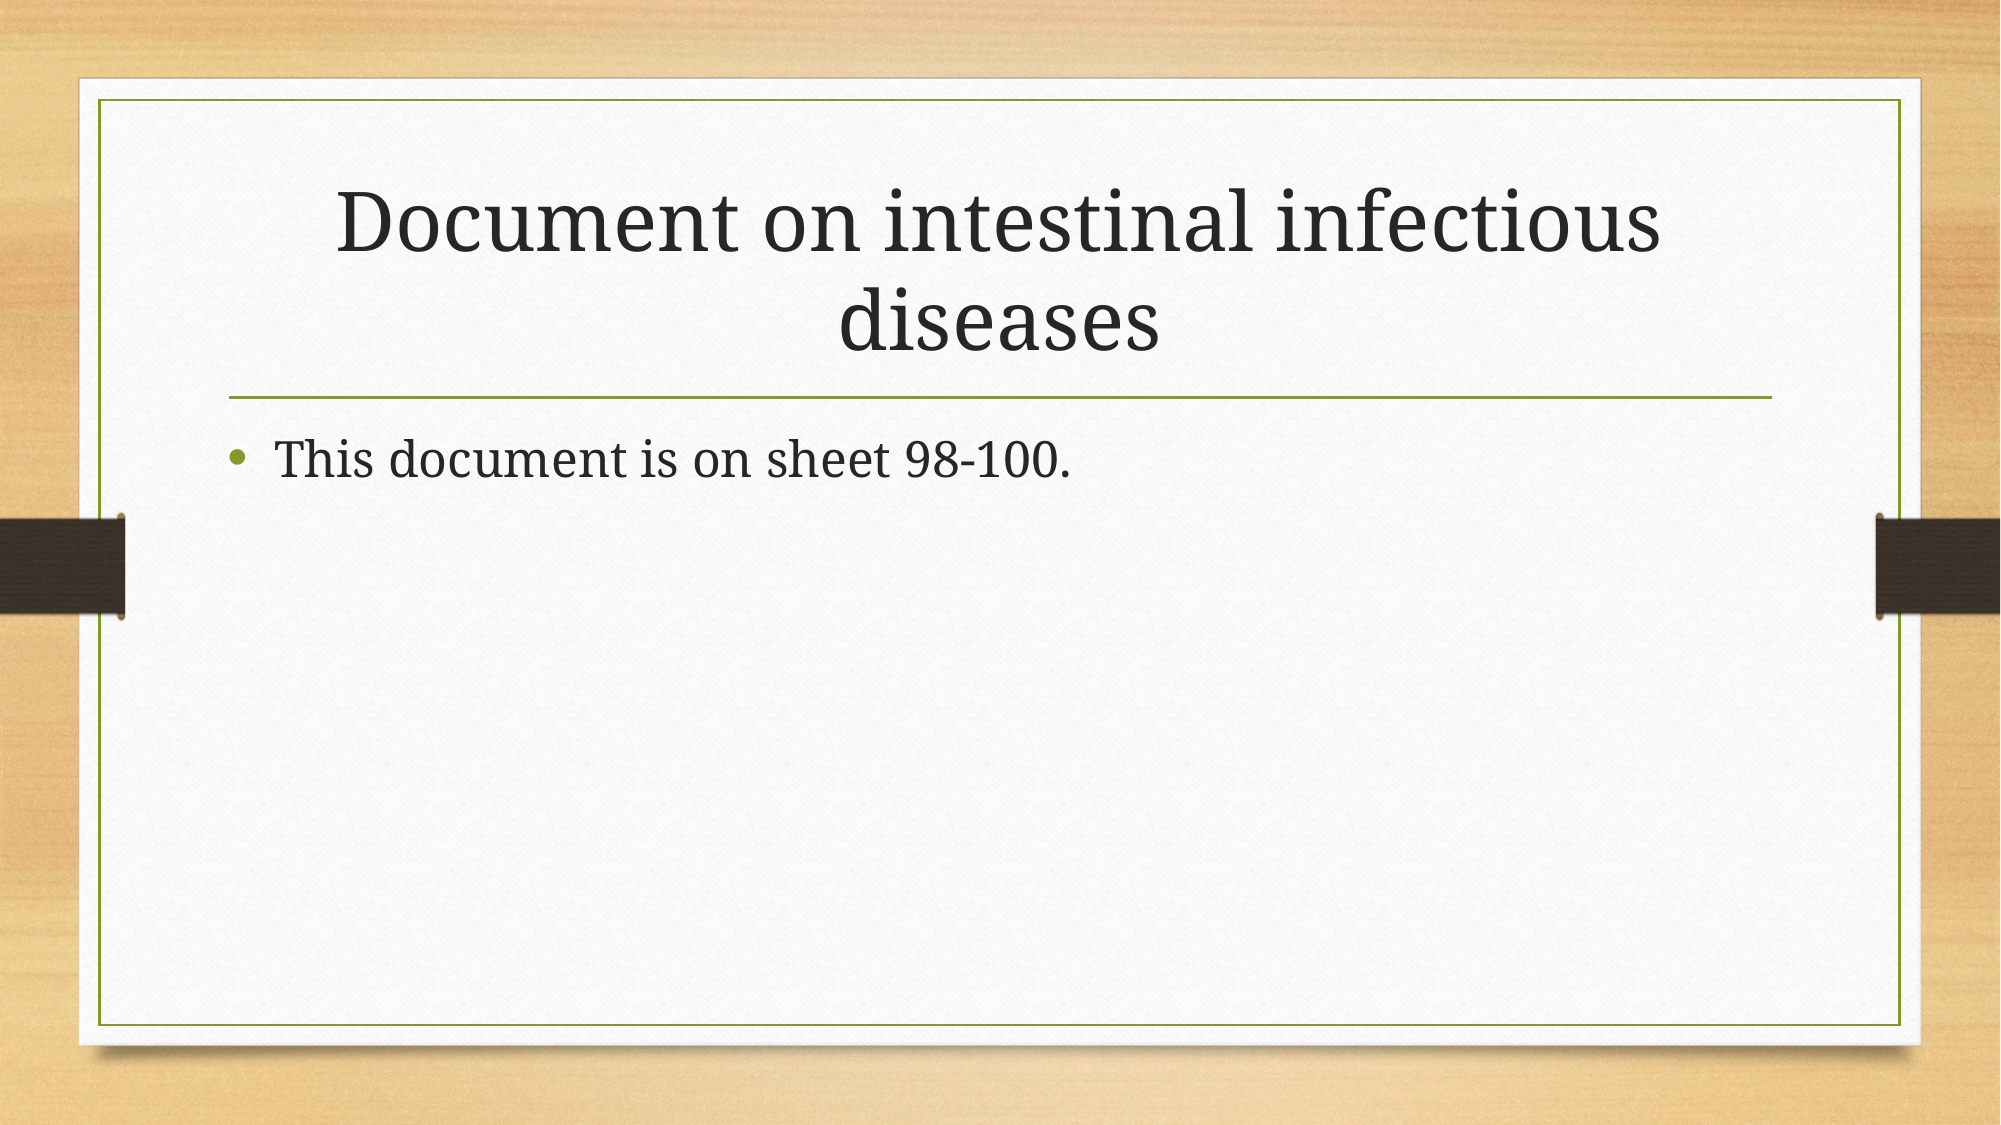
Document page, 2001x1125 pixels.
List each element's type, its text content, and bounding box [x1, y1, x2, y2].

picture [0, 0, 2001, 1125]
title Document on intestinal infectious diseases [212, 161, 1788, 375]
list This document is on sheet 98-100. [212, 419, 1788, 964]
